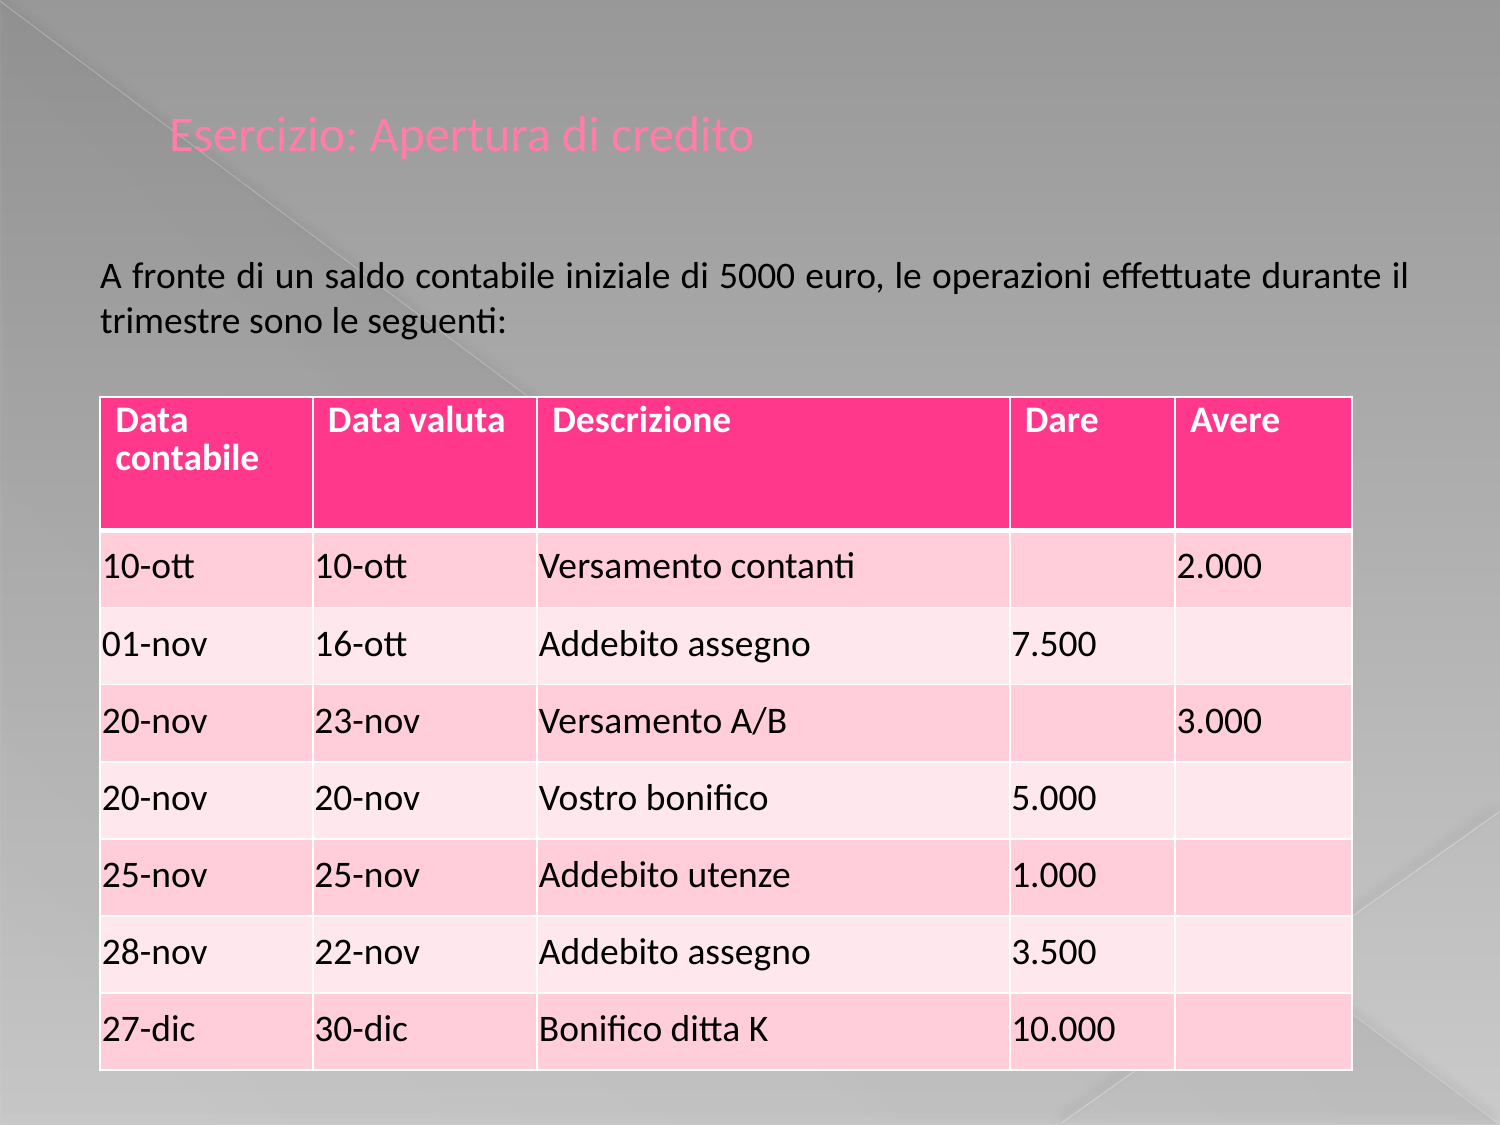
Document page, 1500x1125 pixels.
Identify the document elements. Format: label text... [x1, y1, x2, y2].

table_cell 22-nov [314, 917, 536, 992]
table_cell 20-nov [314, 763, 536, 838]
table_cell 25-nov [101, 840, 312, 915]
table_header Data valuta [314, 398, 536, 528]
table_header Data contabile [101, 398, 312, 528]
table_cell 01-nov [101, 608, 312, 684]
table_cell 27-dic [101, 994, 312, 1069]
table_cell Addebito utenze [538, 840, 1009, 915]
table_cell Bonifico ditta K [538, 994, 1009, 1069]
list A fronte di un saldo contabile iniziale di 5000 euro, le operazioni effettuate durante il trimestre sono le seguenti: [75, 243, 1425, 1059]
table_header Avere [1176, 398, 1351, 528]
table_cell [1011, 533, 1174, 607]
table_cell 10.000 [1011, 994, 1174, 1069]
table_cell [1176, 840, 1351, 915]
table_cell Addebito assegno [538, 917, 1009, 992]
table_cell 3.000 [1176, 685, 1351, 761]
table_cell [1176, 608, 1351, 684]
table_cell Vostro bonifico [538, 763, 1009, 838]
table_cell 5.000 [1011, 763, 1174, 838]
table_cell [1176, 917, 1351, 992]
table_cell Versamento A/B [538, 685, 1009, 761]
title Esercizio: Apertura di credito [75, 43, 1425, 220]
table_cell [1011, 685, 1174, 761]
table_cell 25-nov [314, 840, 536, 915]
table_cell 2.000 [1176, 533, 1351, 607]
table_cell 10-ott [101, 533, 312, 607]
table_cell 10-ott [314, 533, 536, 607]
table_cell [1176, 994, 1351, 1069]
table_cell 30-dic [314, 994, 536, 1069]
table_cell 28-nov [101, 917, 312, 992]
table_cell 16-ott [314, 608, 536, 684]
table_cell Versamento contanti [538, 533, 1009, 607]
table_cell [1176, 763, 1351, 838]
table_cell 20-nov [101, 685, 312, 761]
table_header Descrizione [538, 398, 1009, 528]
table_cell 20-nov [101, 763, 312, 838]
table_cell 1.000 [1011, 840, 1174, 915]
table_header Dare [1011, 398, 1174, 528]
table_cell Addebito assegno [538, 608, 1009, 684]
table_cell 7.500 [1011, 608, 1174, 684]
table_cell 23-nov [314, 685, 536, 761]
table_cell 3.500 [1011, 917, 1174, 992]
